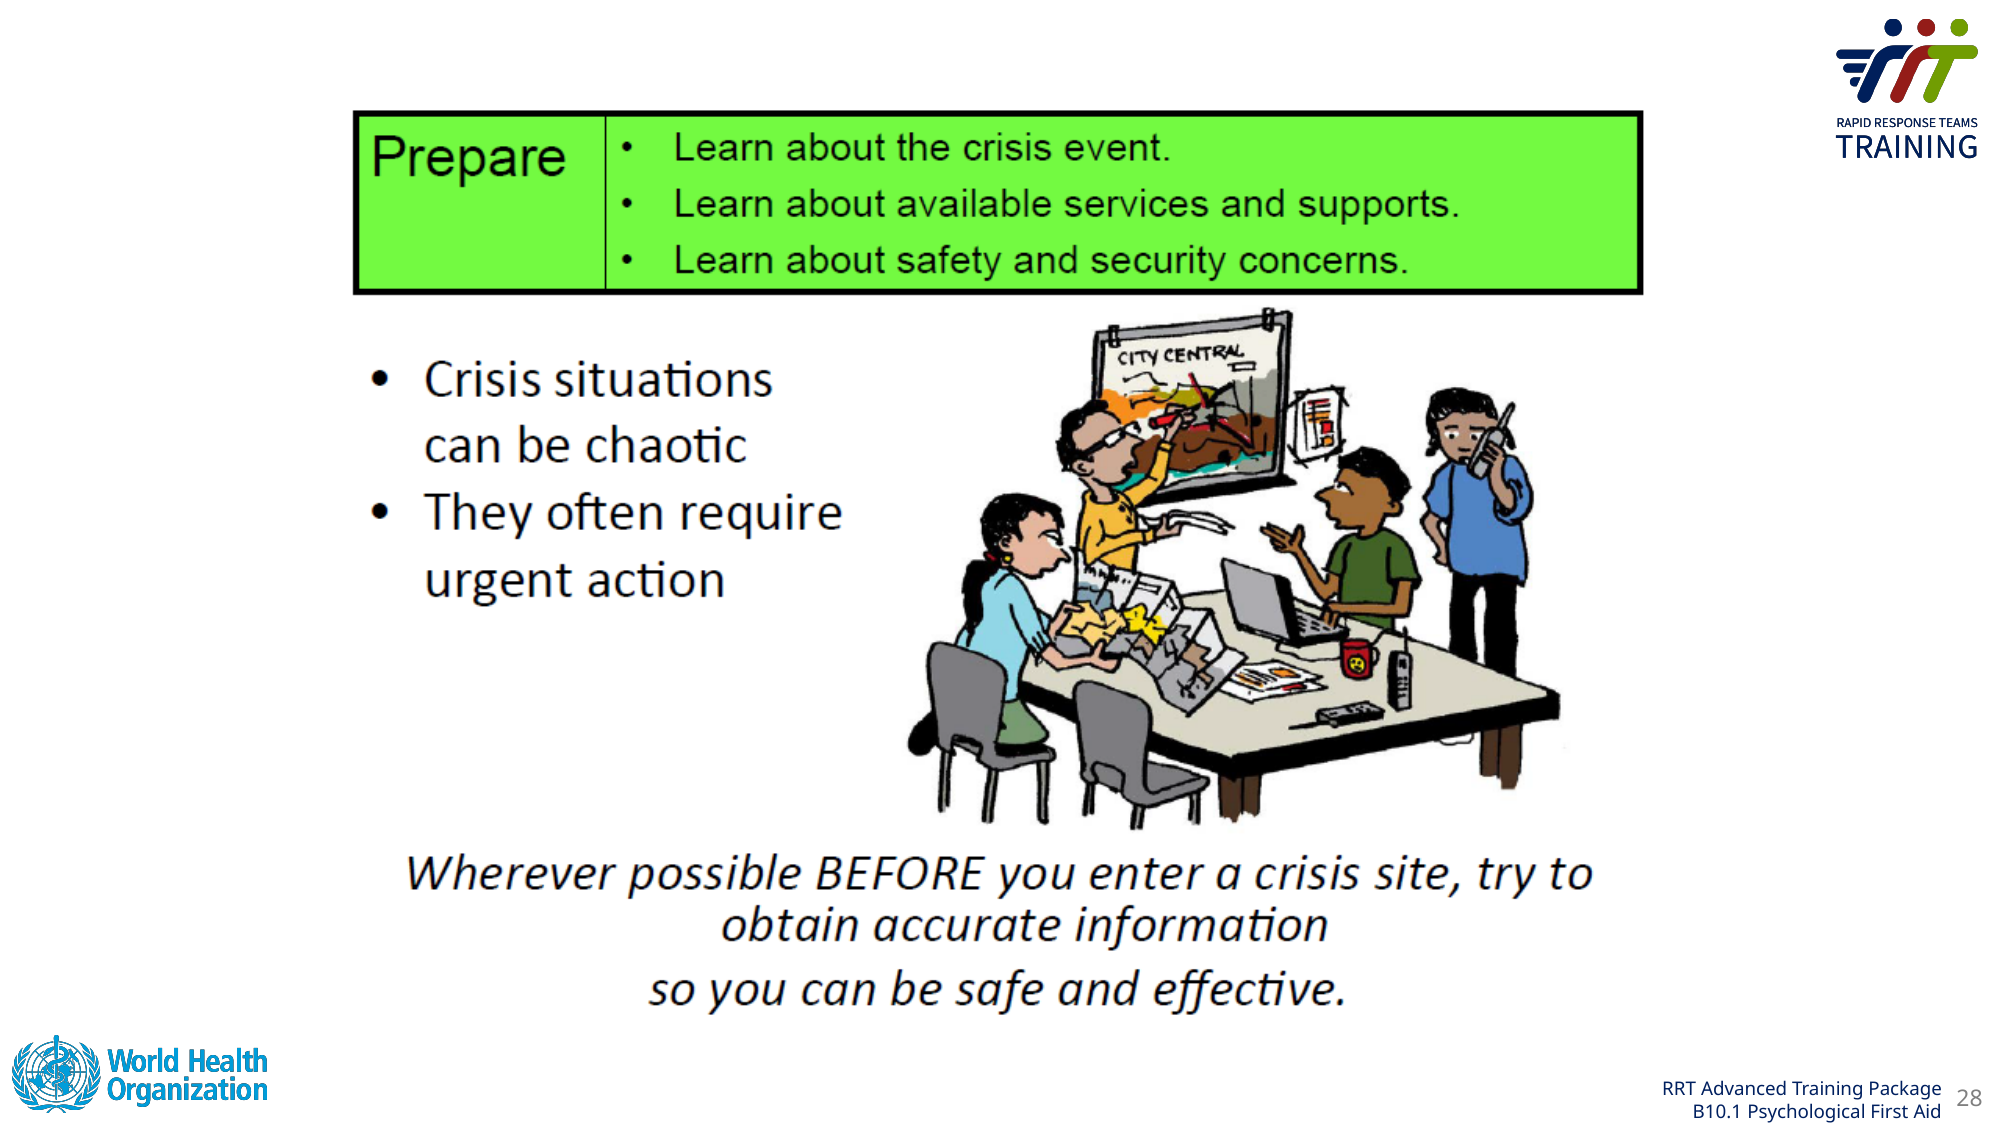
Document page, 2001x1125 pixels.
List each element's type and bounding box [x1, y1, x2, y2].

picture [24, 1054, 36, 1087]
text_box [347, 106, 1653, 1019]
picture [71, 1053, 90, 1091]
picture [30, 1083, 37, 1091]
picture [40, 1062, 47, 1070]
picture [46, 1056, 54, 1062]
picture [36, 1088, 78, 1105]
picture [1835, 19, 1978, 167]
picture [59, 1035, 267, 1113]
picture [12, 1083, 48, 1113]
picture [34, 1054, 43, 1078]
picture [22, 1062, 26, 1077]
picture [12, 1035, 54, 1068]
picture [50, 1108, 62, 1113]
